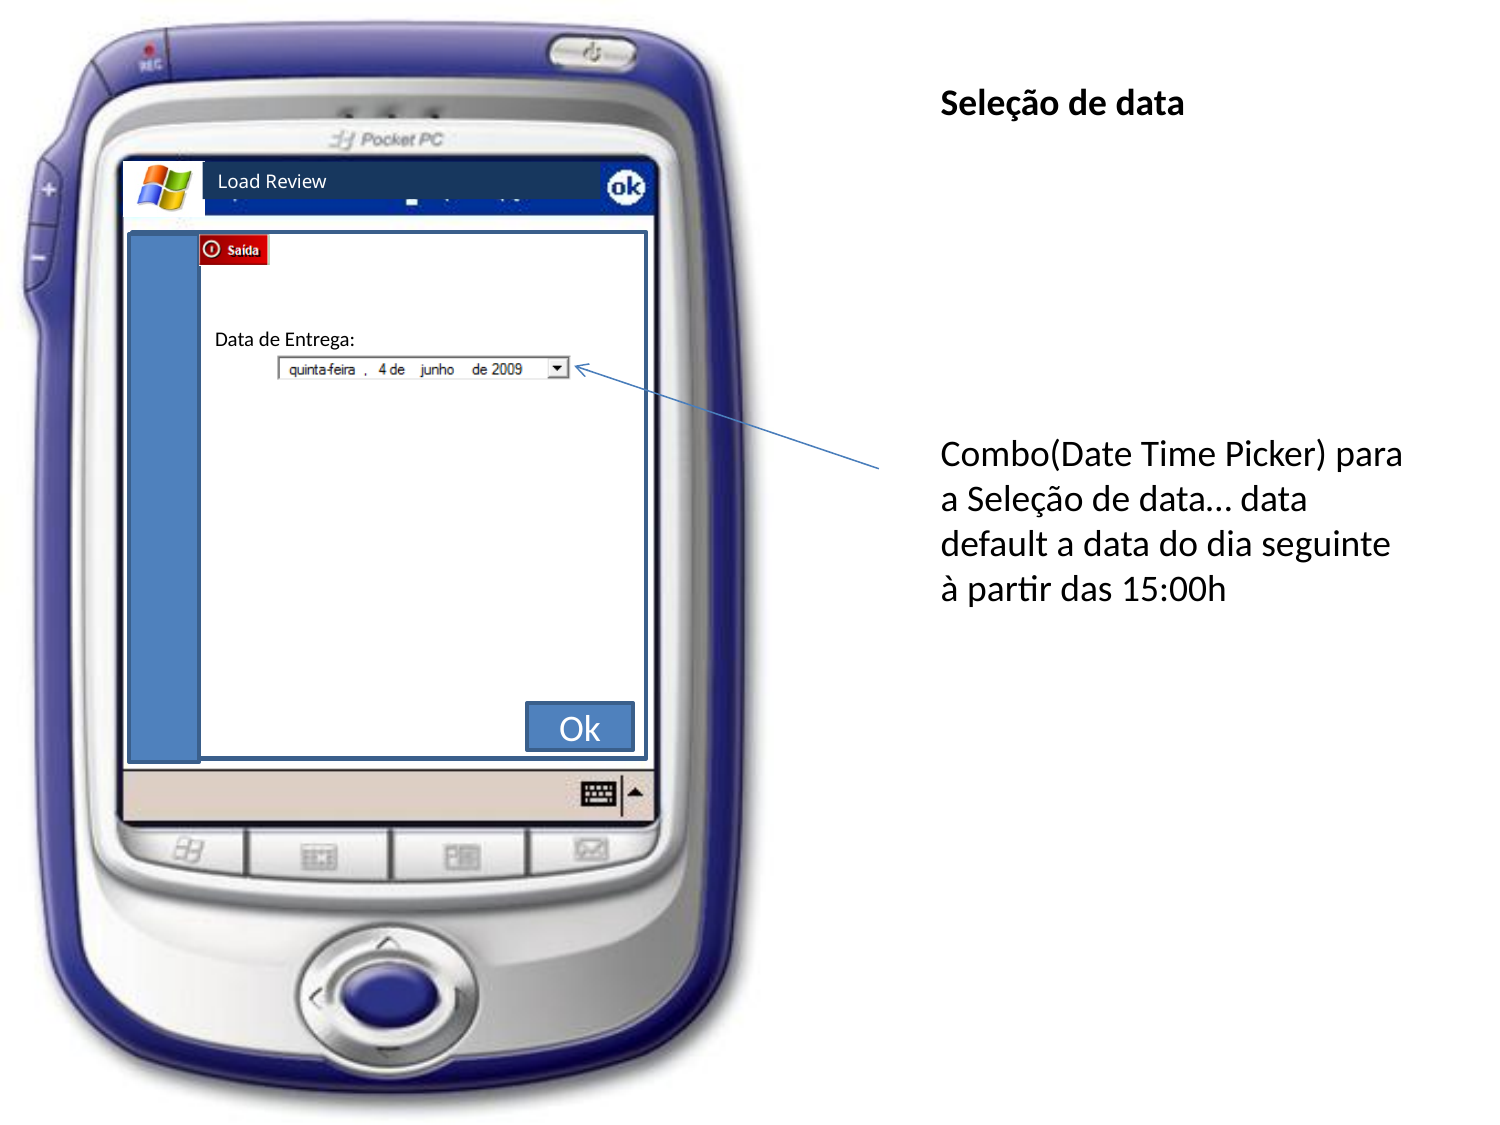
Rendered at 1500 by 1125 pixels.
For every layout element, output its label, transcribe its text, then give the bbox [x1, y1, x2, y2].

picture [269, 351, 575, 381]
picture [198, 234, 270, 266]
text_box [573, 365, 880, 469]
text_box Combo(Date Time Picker) para a Seleção de data… data default a data do dia seguinte à partir das 15:00h [925, 421, 1430, 617]
text_box Seleção de data [925, 70, 1266, 130]
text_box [0, 0, 774, 1125]
